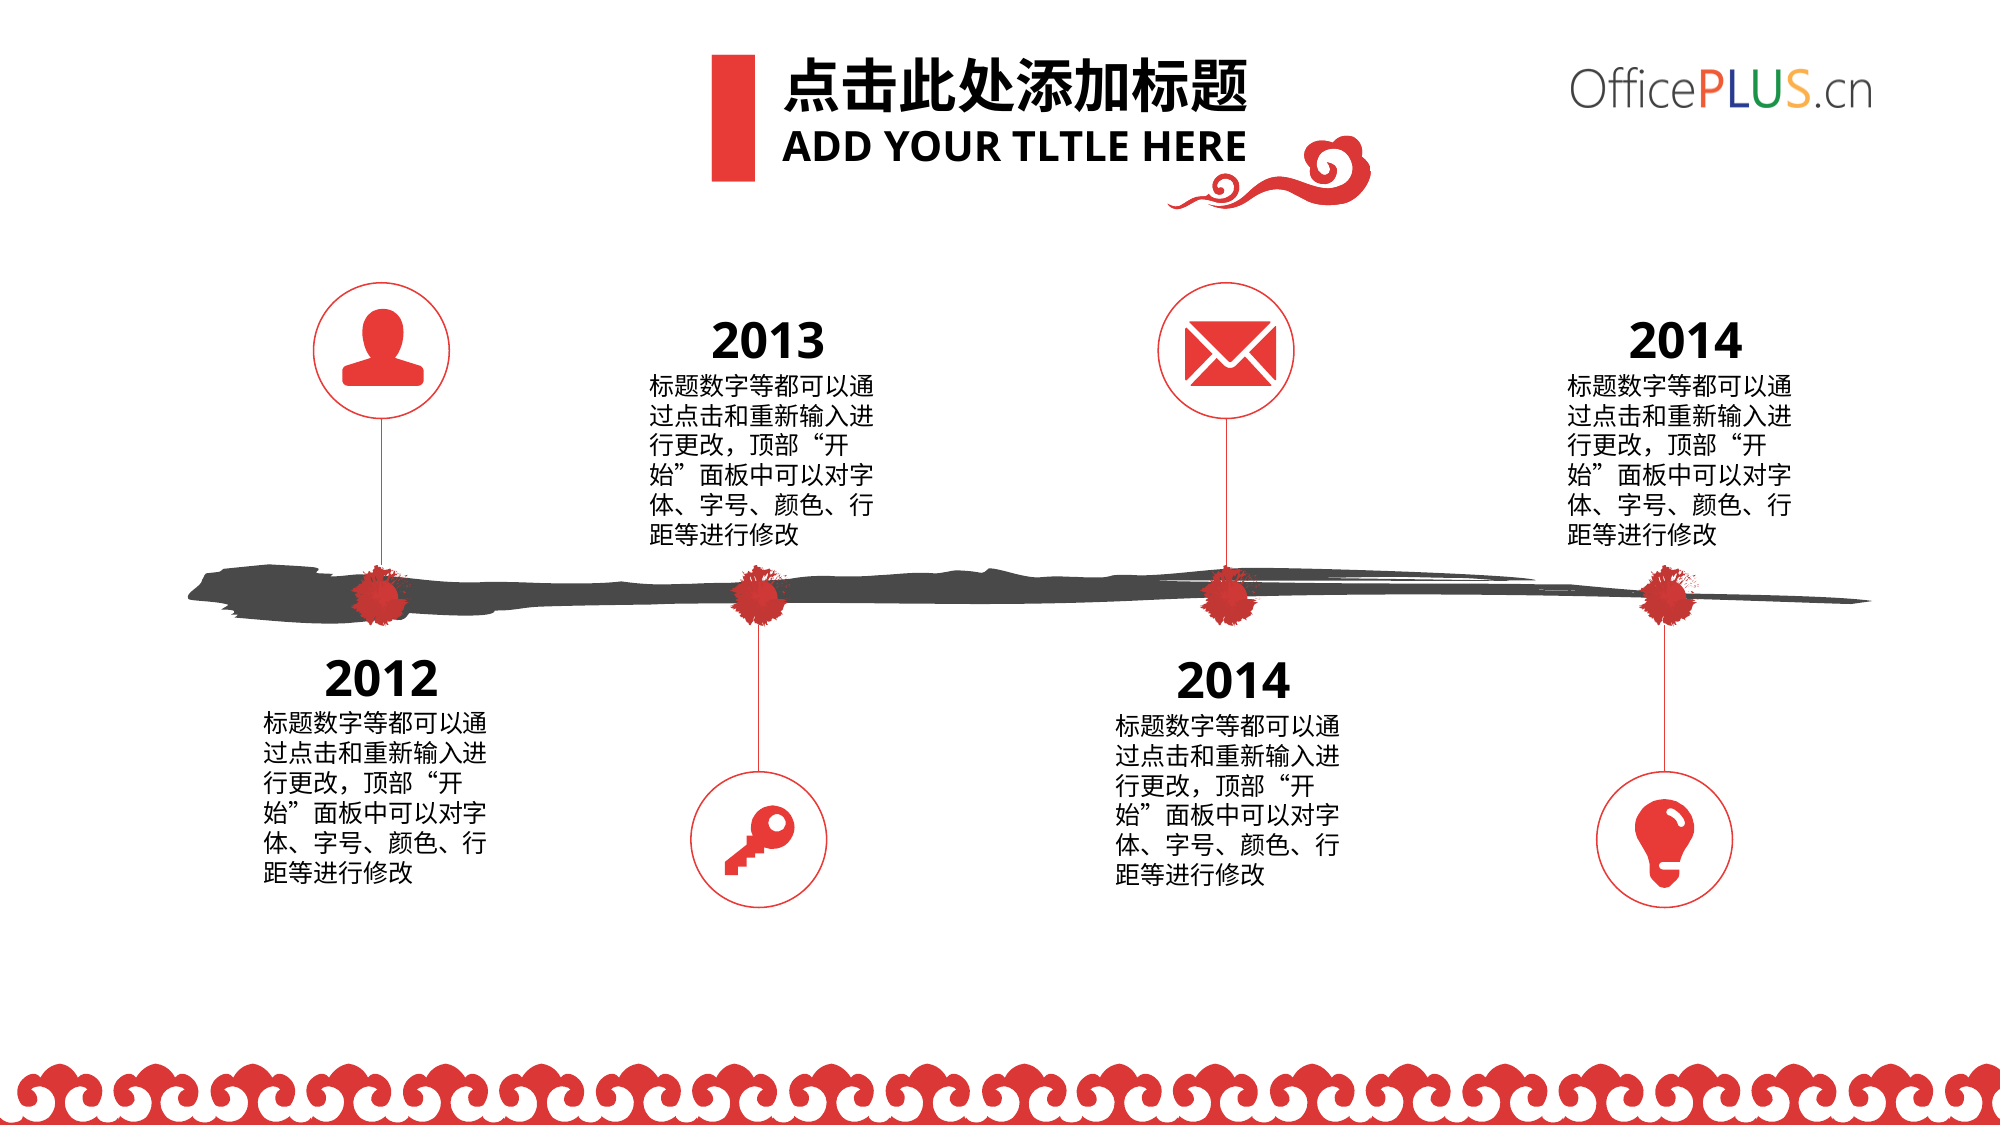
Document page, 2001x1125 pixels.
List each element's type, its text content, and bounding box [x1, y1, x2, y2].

text_box [312, 281, 451, 420]
text_box 点击此处添加标题 ADD YOUR TLTLE HERE [767, 41, 1505, 177]
text_box 2013 [696, 301, 840, 362]
picture [1164, 147, 1372, 215]
text_box [1595, 770, 1734, 909]
text_box 2012 [309, 639, 454, 700]
text_box [711, 54, 756, 182]
text_box [1189, 321, 1271, 363]
text_box 标题数字等都可以通过点击和重新输入进行更改，顶部“开始”面板中可以对字体、字号、颜色、行距等进行修改 [1552, 362, 1818, 557]
text_box 标题数字等都可以通过点击和重新输入进行更改，顶部“开始”面板中可以对字体、字号、颜色、行距等进行修改 [1100, 702, 1366, 898]
text_box [1157, 281, 1295, 420]
picture [1570, 67, 1871, 108]
text_box [1635, 799, 1695, 888]
text_box [724, 805, 795, 876]
text_box [1185, 327, 1213, 381]
text_box [689, 770, 828, 909]
text_box 标题数字等都可以通过点击和重新输入进行更改，顶部“开始”面板中可以对字体、字号、颜色、行距等进行修改 [635, 362, 900, 557]
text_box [0, 1061, 2000, 1125]
text_box [1190, 356, 1272, 386]
text_box 2014 [1613, 301, 1758, 362]
picture [187, 564, 1873, 627]
text_box [342, 308, 424, 386]
text_box 2014 [1161, 641, 1306, 702]
text_box [1249, 326, 1277, 381]
text_box 标题数字等都可以通过点击和重新输入进行更改，顶部“开始”面板中可以对字体、字号、颜色、行距等进行修改 [248, 700, 513, 895]
